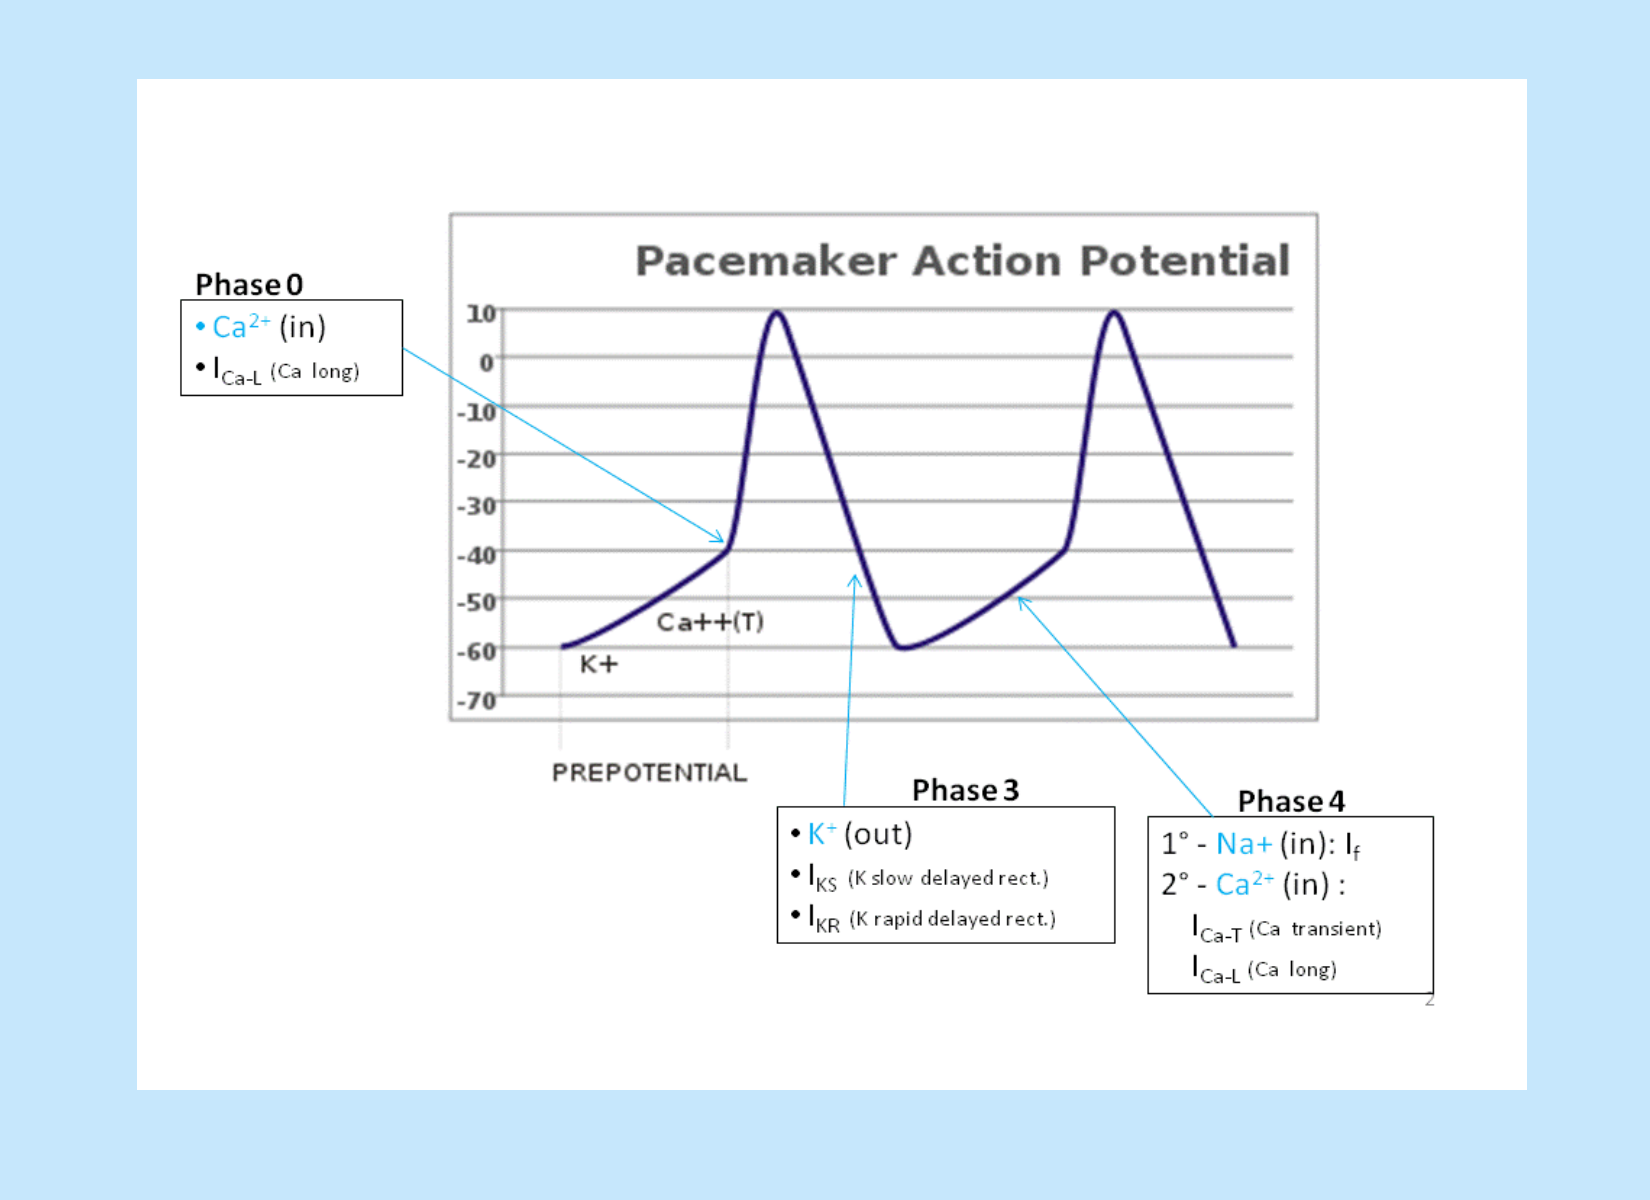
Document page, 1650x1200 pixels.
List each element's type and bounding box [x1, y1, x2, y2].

picture [137, 79, 1527, 1091]
